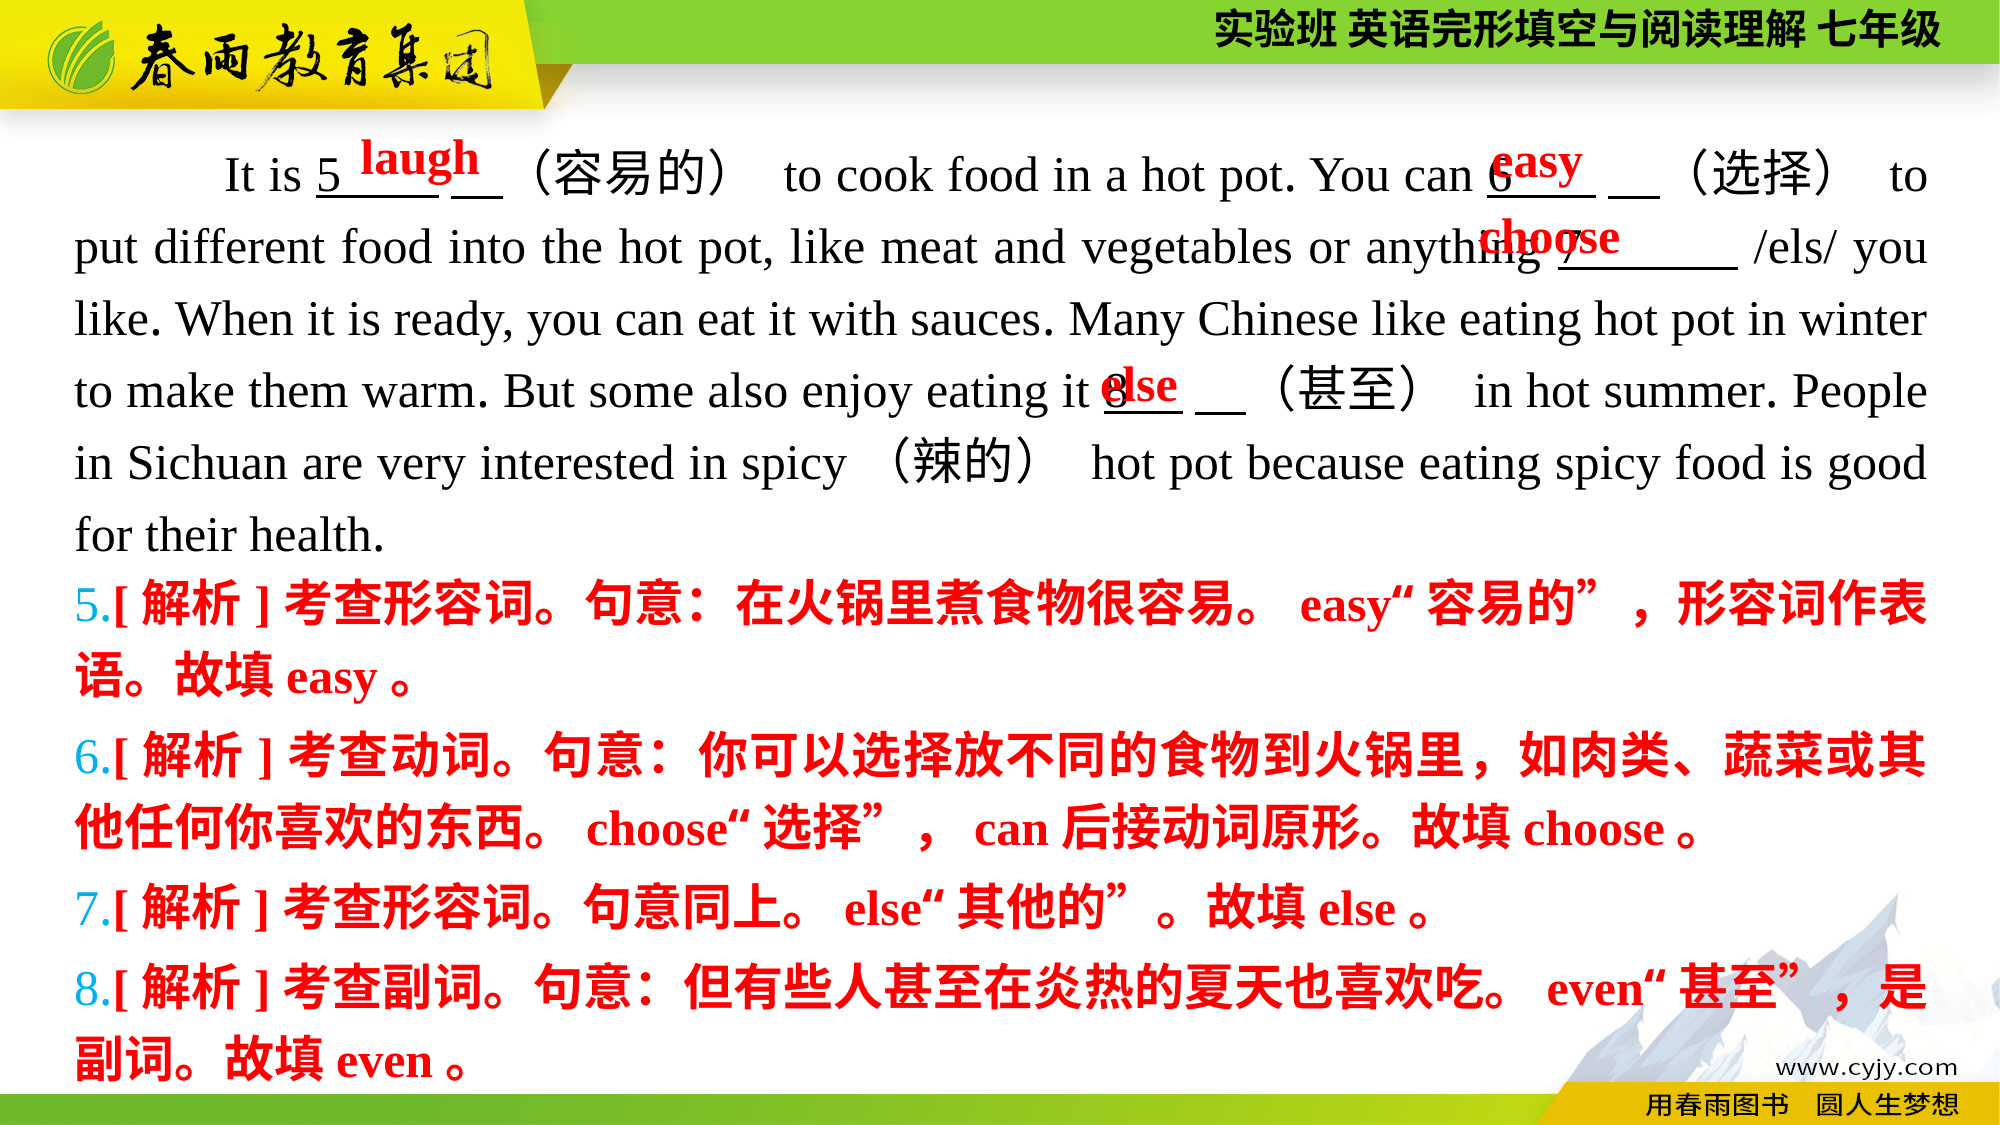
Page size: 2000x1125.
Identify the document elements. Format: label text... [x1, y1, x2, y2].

text_box easy [1476, 119, 1599, 195]
text_box choose [1463, 196, 1636, 271]
text_box 7.[解析]考查形容词。句意同上。else“其他的”。故填else。 [59, 855, 1944, 935]
list It is 5 （容易的） to cook food in a hot pot. You can 6 （选择） to put different food into the hot pot, like meat and vegetables or anything 7 /els/ you like. When it is ready, you can eat it with sauces. Many Chinese like eating hot pot in winter to make them warm. But some also enjoy eating it 8 （甚至） in hot summer. People in Sichuan are very interested in spicy（辣的） hot pot because eating spicy food is good for their health. [59, 122, 1944, 552]
text_box laugh [333, 117, 495, 193]
text_box 6.[解析]考查动词。句意：你可以选择放不同的食物到火锅里，如肉类、蔬菜或其他任何你喜欢的东西。choose“选择”，can后接动词原形。故填choose。 [59, 704, 1944, 855]
text_box 8.[解析]考查副词。句意：但有些人甚至在炎热的夏天也喜欢吃。even“甚至”，是副词。故填even。 [59, 935, 1944, 1095]
text_box else [1085, 343, 1193, 419]
text_box 5.[解析]考查形容词。句意：在火锅里煮食物很容易。easy“容易的”，形容词作表语。故填easy。 [59, 552, 1944, 704]
picture [0, 0, 2000, 1125]
